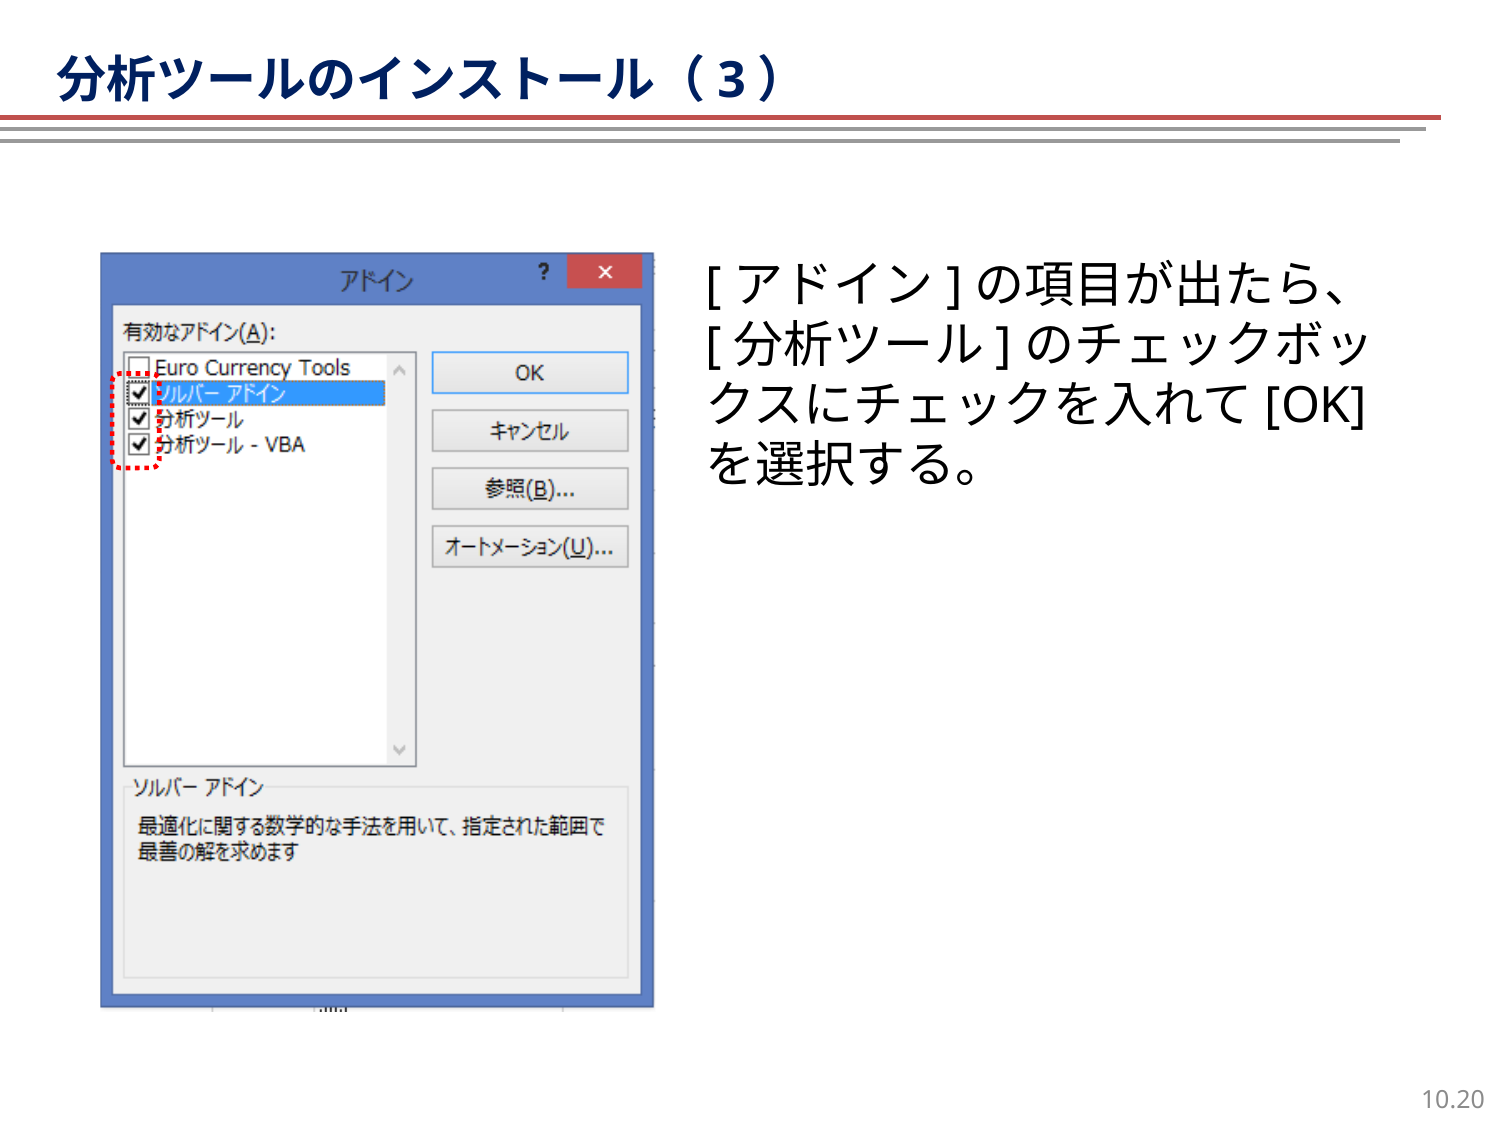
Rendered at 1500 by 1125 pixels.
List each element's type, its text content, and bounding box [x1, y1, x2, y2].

text_box [アドイン]の項目が出たら、[分析ツール]のチェックボックスにチェックを入れて[OK]を選択する。 [690, 245, 1432, 1048]
slide_number 19 [1381, 1065, 1500, 1125]
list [100, 251, 656, 1012]
text_box 分析ツールのインストール（3） [41, 40, 1483, 169]
text_box [0, 5, 1500, 207]
